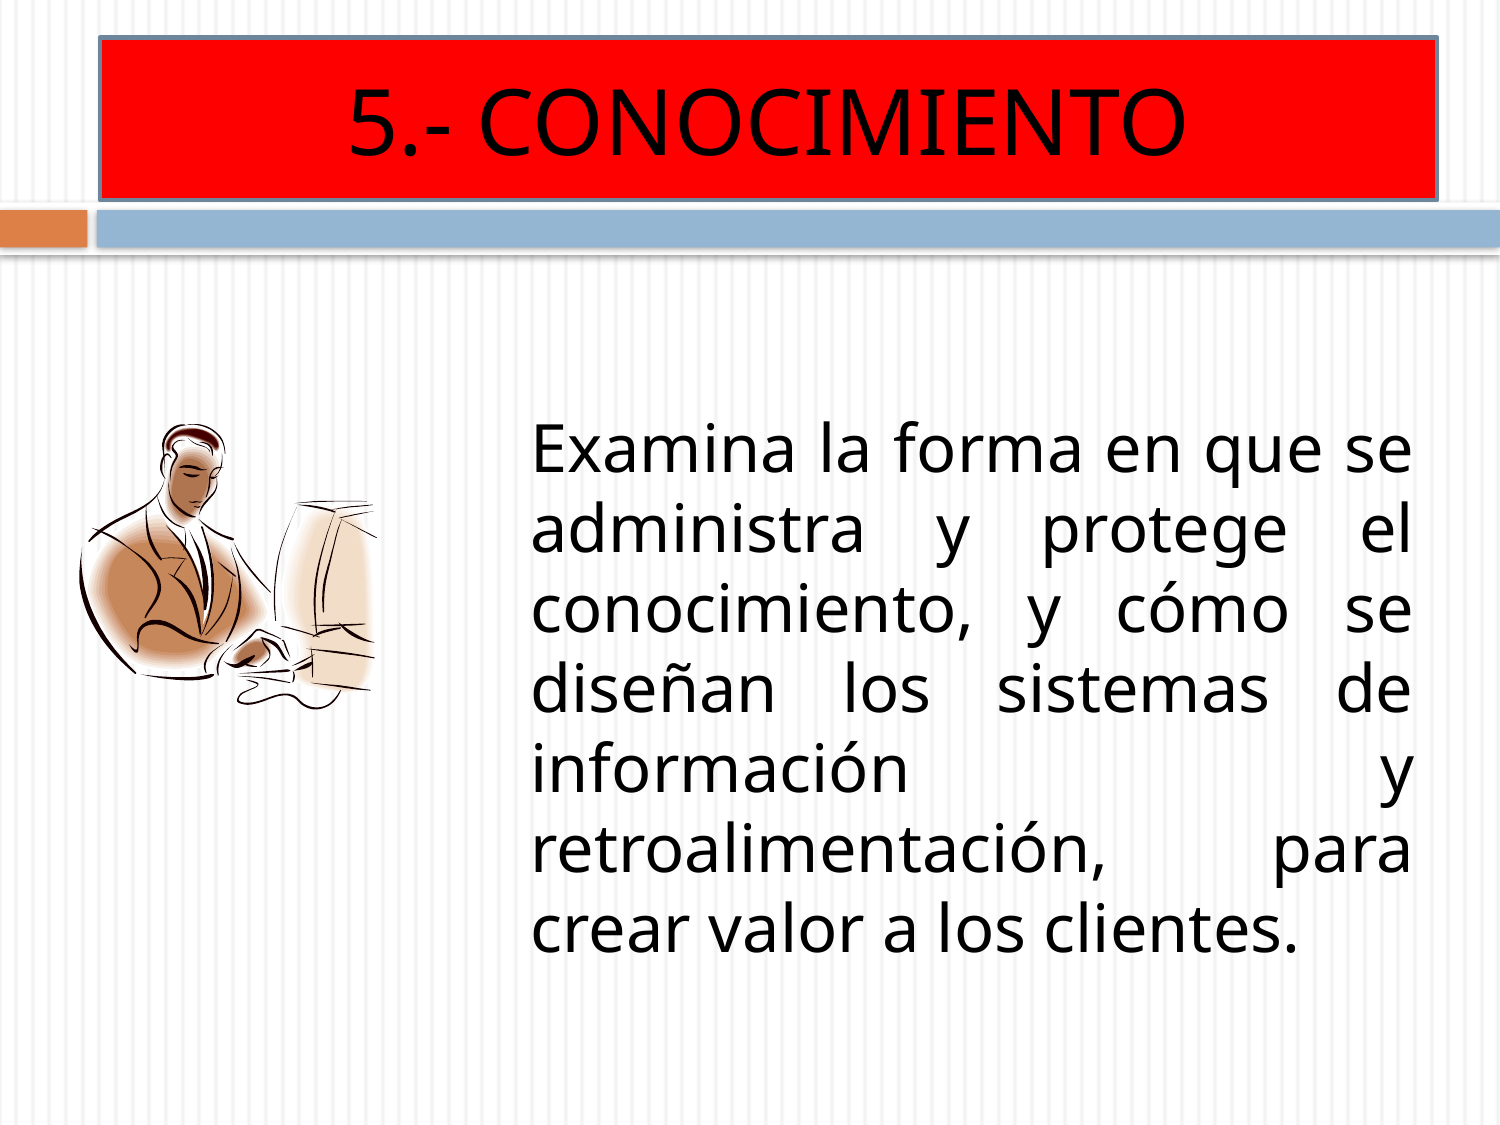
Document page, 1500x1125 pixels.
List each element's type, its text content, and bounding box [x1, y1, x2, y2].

title 5.- CONOCIMIENTO [98, 35, 1439, 202]
text_box Examina la forma en que se administra y protege el conocimiento, y cómo se diseñan los sistemas de información y retroalimentación, para crear valor a los clientes. [515, 398, 1430, 973]
picture [70, 421, 378, 714]
